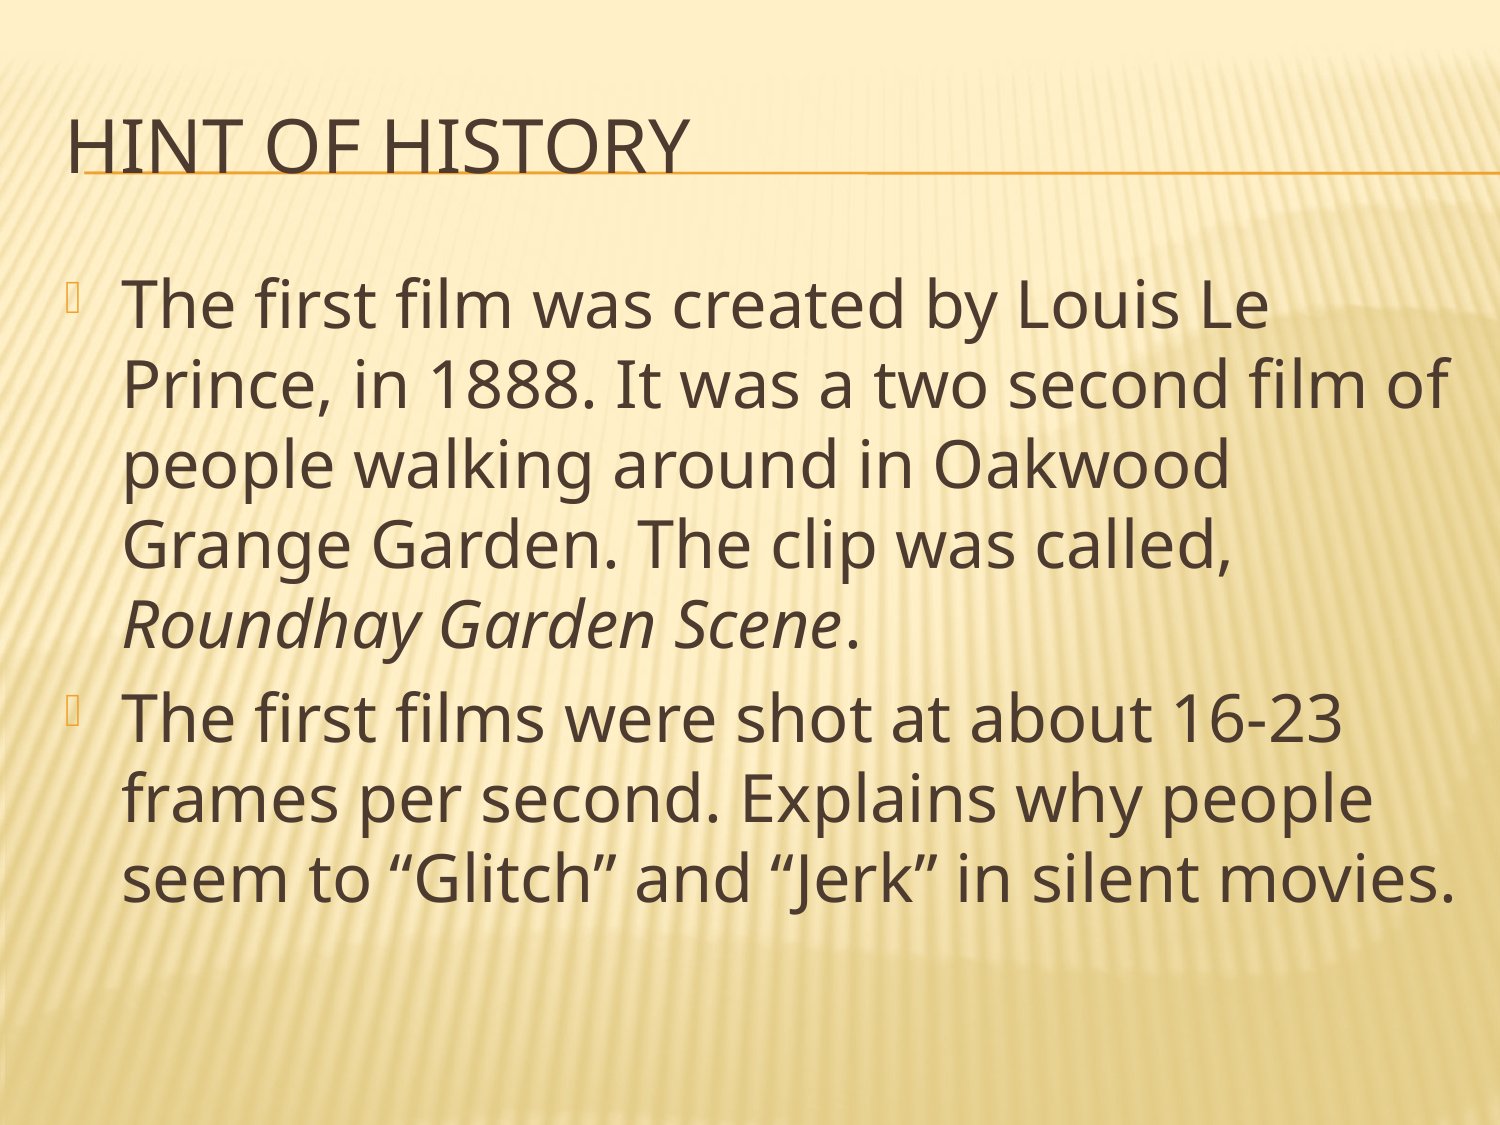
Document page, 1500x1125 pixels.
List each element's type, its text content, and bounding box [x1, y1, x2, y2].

title Hint of history [50, 75, 1475, 213]
list The first film was created by Louis Le Prince, in 1888. It was a two second film of people walking around in Oakwood Grange Garden. The clip was called, Roundhay Garden Scene. The first films were shot at about 16-23 frames per second. Explains why people seem to “Glitch” and “Jerk” in silent movies. [50, 254, 1475, 998]
